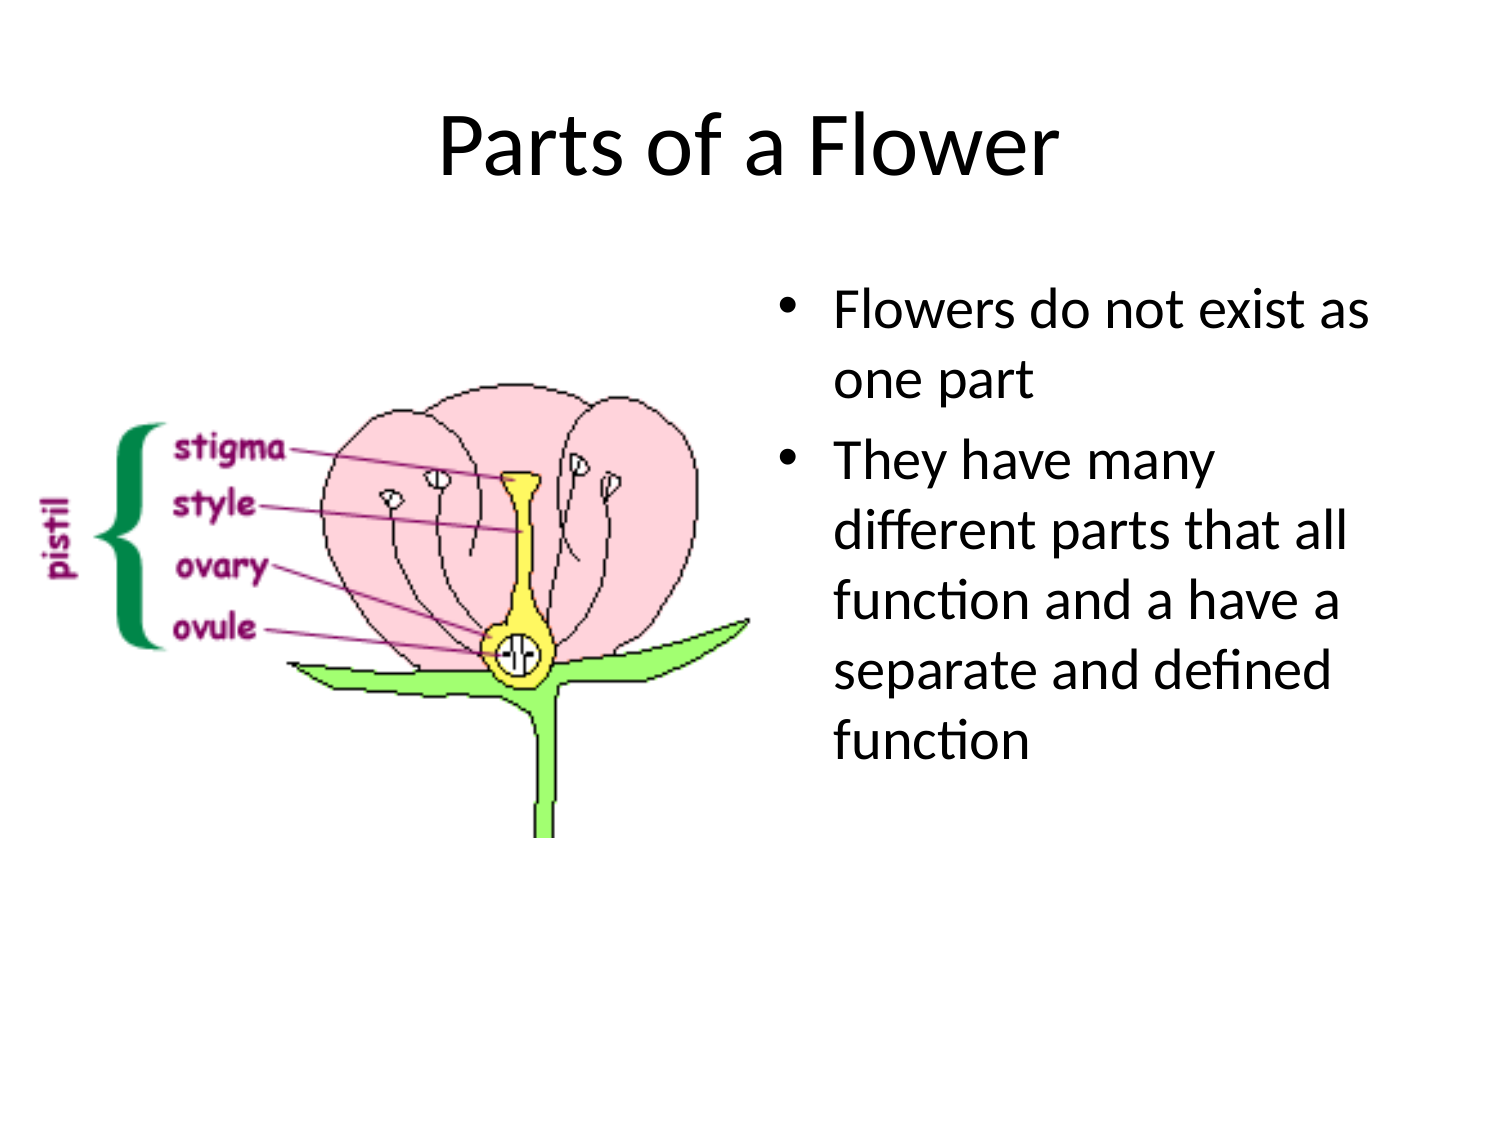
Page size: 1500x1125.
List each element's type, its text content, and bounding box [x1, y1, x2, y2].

title Parts of a Flower [75, 45, 1425, 233]
list Flowers do not exist as one part They have many different parts that all function and a have a separate and defined function [762, 262, 1425, 1005]
picture [25, 374, 766, 838]
